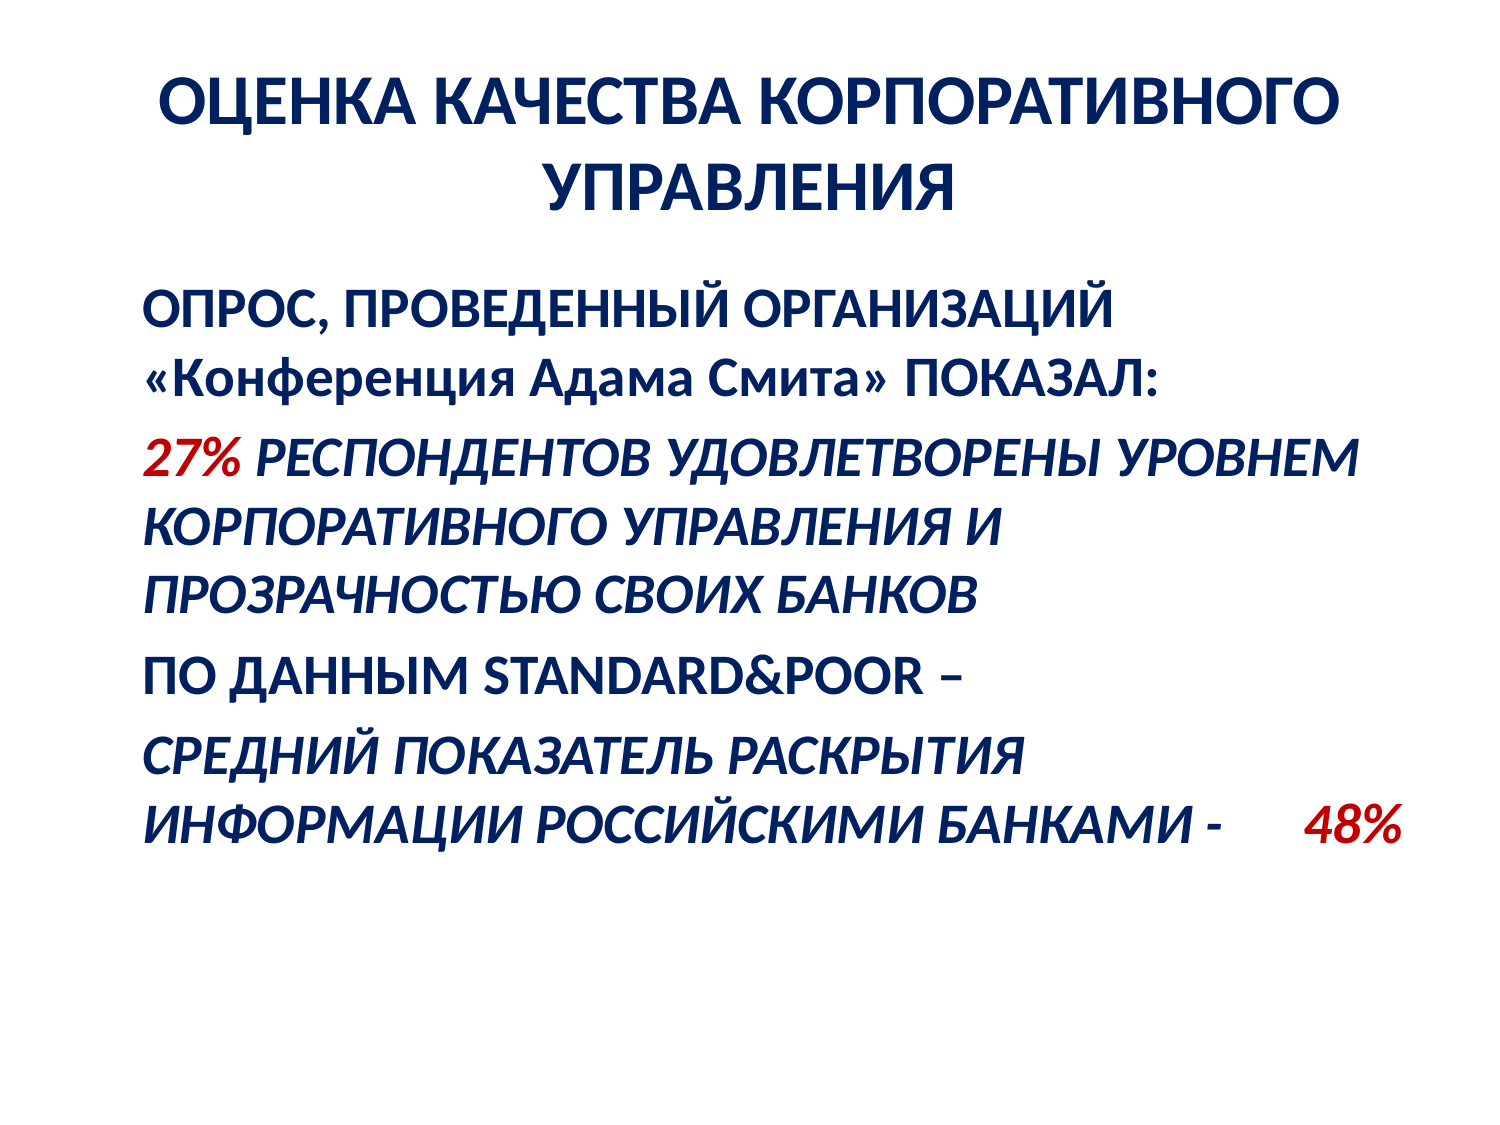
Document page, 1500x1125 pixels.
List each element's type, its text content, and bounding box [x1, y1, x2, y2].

list ОПРОС, ПРОВЕДЕННЫЙ ОРГАНИЗАЦИЙ «Конференция Адама Смита» ПОКАЗАЛ: 27% РЕСПОНДЕНТОВ УДОВЛЕТВОРЕНЫ УРОВНЕМ КОРПОРАТИВНОГО УПРАВЛЕНИЯ И ПРОЗРАЧНОСТЬЮ СВОИХ БАНКОВ ПО ДАННЫМ STANDARD&POOR – СРЕДНИЙ ПОКАЗАТЕЛЬ РАСКРЫТИЯ ИНФОРМАЦИИ РОССИЙСКИМИ БАНКАМИ - 48% [75, 262, 1425, 1005]
title ОЦЕНКА КАЧЕСТВА КОРПОРАТИВНОГО УПРАВЛЕНИЯ [75, 45, 1425, 233]
